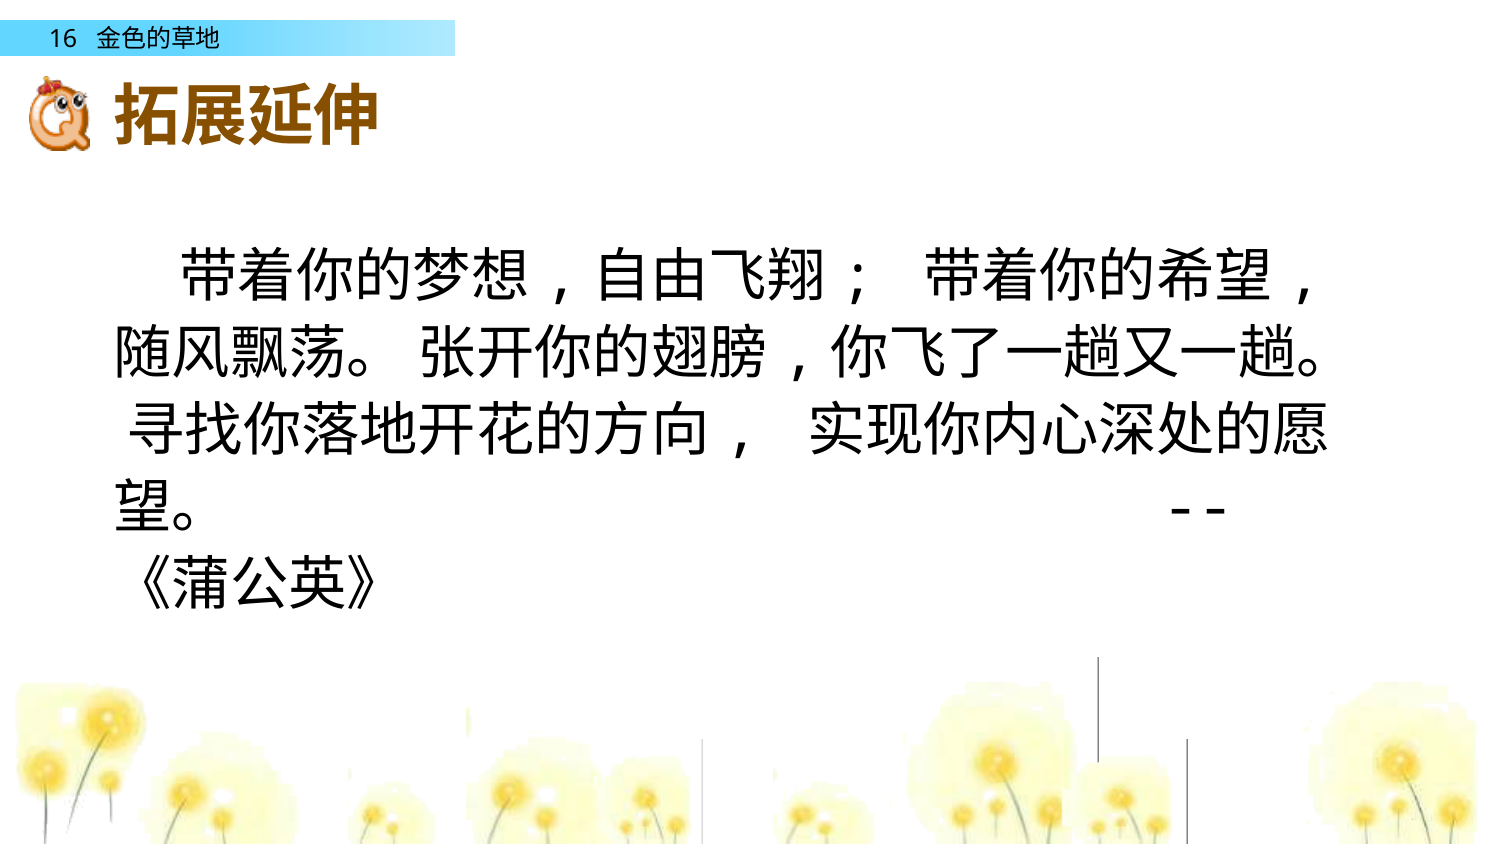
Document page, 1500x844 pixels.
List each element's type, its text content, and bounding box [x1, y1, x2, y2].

text_box 带着你的梦想,自由飞翔; 带着你的希望,随风飘荡。 张开你的翅膀,你飞了一趟又一趟。 寻找你落地开花的方向, 实现你内心深处的愿望。 --《蒲公英》 [102, 225, 1355, 622]
picture [29, 75, 90, 152]
picture [1222, 657, 1500, 844]
text_box 拓展延伸 [102, 67, 420, 159]
picture [0, 657, 1188, 844]
